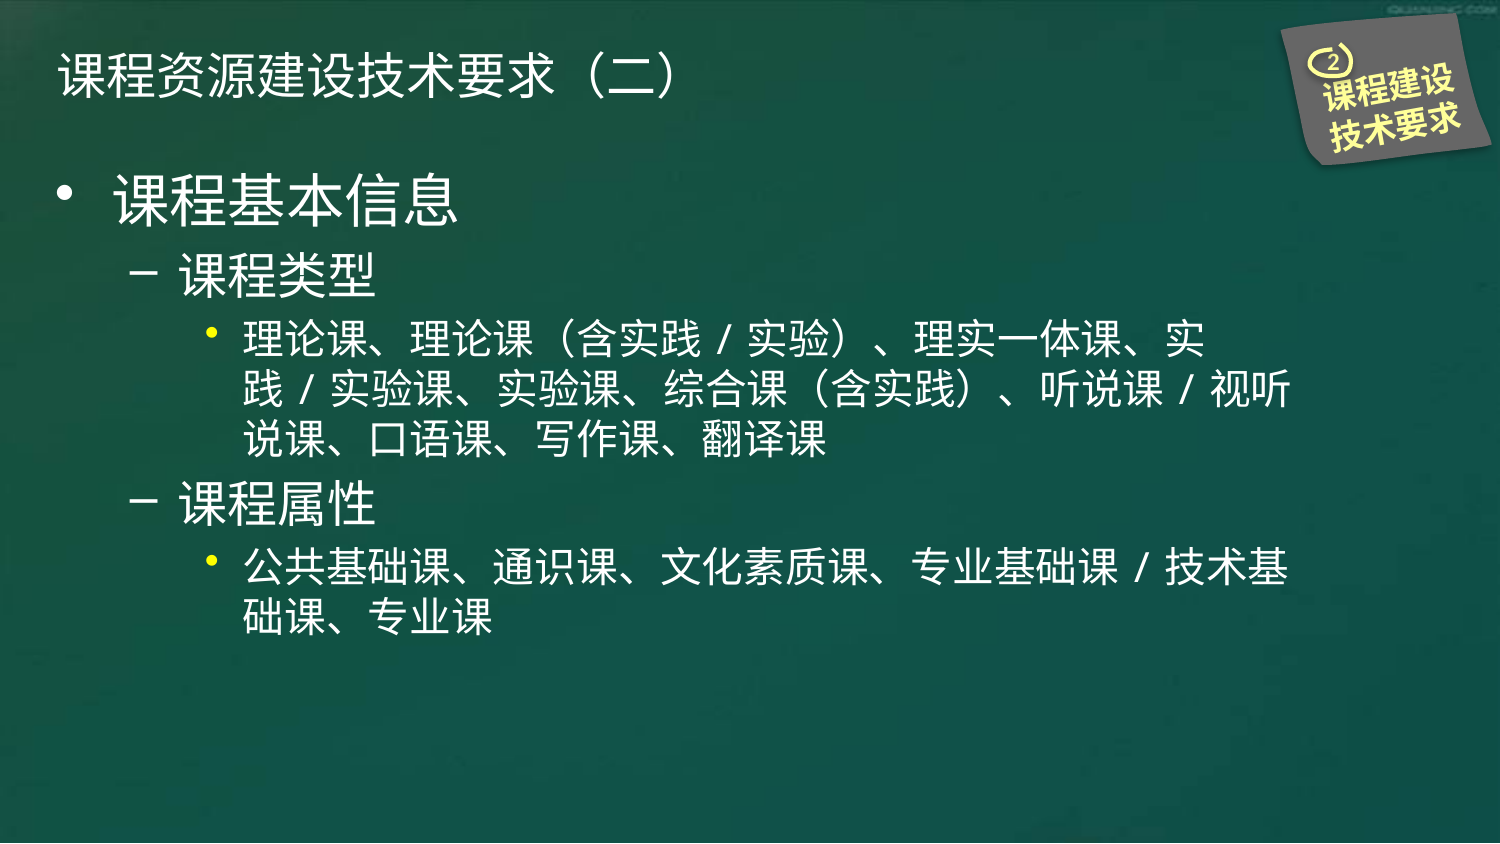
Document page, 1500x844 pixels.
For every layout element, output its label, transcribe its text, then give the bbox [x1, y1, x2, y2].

picture [0, 0, 1500, 843]
list 课程基本信息 课程类型 理论课、理论课（含实践/实验）、理实一体课、实践/实验课、实验课、综合课（含实践）、听说课/视听说课、口语课、写作课、翻译课 课程属性 公共基础课、通识课、文化素质课、专业基础课/技术基础课、专业课 [40, 156, 1341, 752]
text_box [1280, 12, 1492, 167]
title 课程资源建设技术要求（二） [41, 37, 957, 112]
